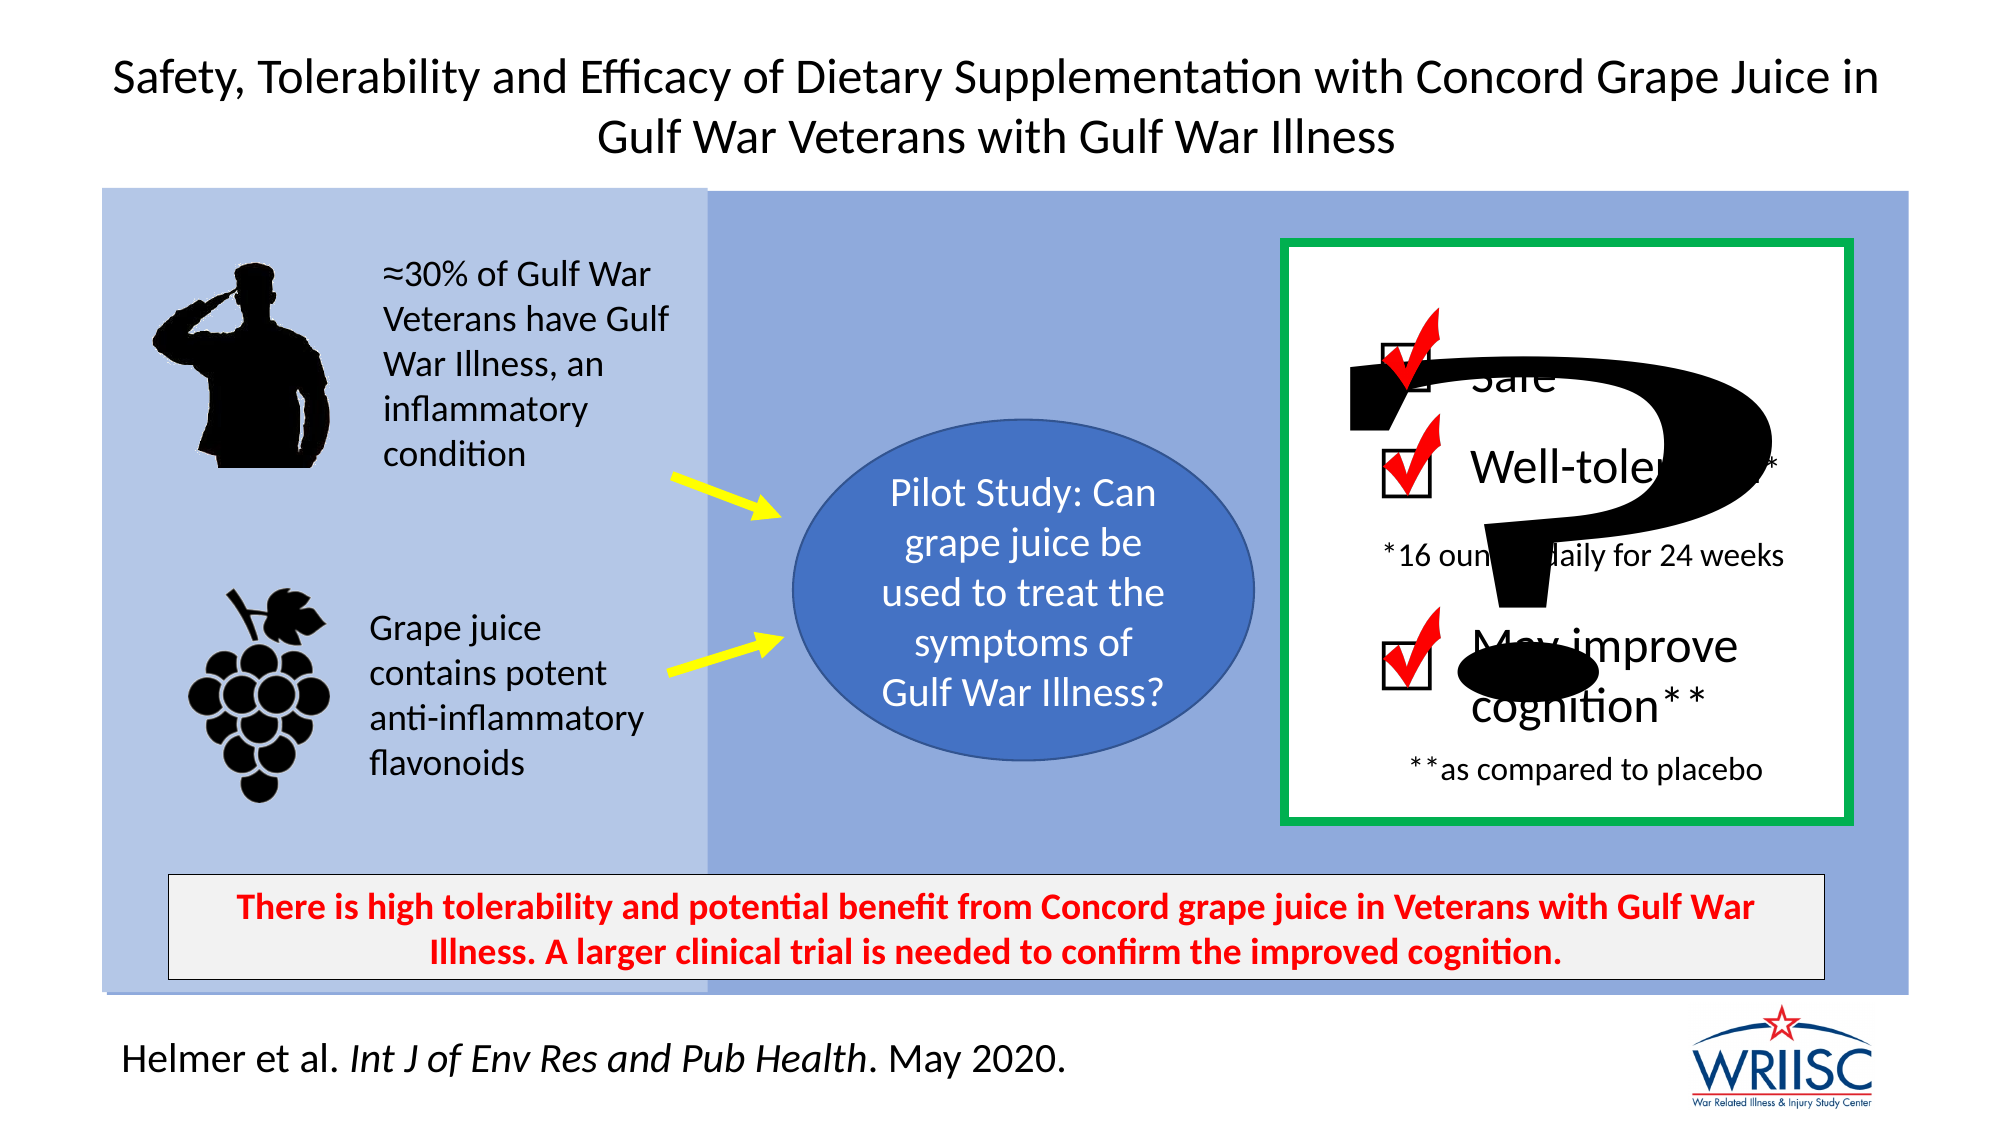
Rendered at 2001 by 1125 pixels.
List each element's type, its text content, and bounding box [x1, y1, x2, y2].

text_box [101, 187, 709, 993]
picture [1374, 306, 1445, 394]
text_box ≈30% of Gulf War Veterans have Gulf War Illness, an inflammatory condition [368, 241, 686, 482]
picture [1375, 412, 1446, 500]
picture [152, 262, 330, 468]
text_box Well-tolerated* [1455, 425, 1807, 501]
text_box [667, 636, 785, 674]
text_box There is high tolerability and potential benefit from Concord grape juice in Veterans with Gulf War Illness. A larger clinical trial is needed to confirm the improved cognition. [168, 874, 1825, 980]
text_box Pilot Study: Can grape juice be used to treat the symptoms of Gulf War Illness? [791, 418, 1256, 762]
text_box Helmer et al. Int J of Env Res and Pub Health. May 2020. [106, 1023, 1093, 1088]
text_box **as compared to placebo [1392, 740, 1783, 795]
text_box Safe* [1456, 334, 1774, 410]
text_box Grape juice contains potent anti-inflammatory flavonoids [354, 595, 672, 791]
picture [1688, 1002, 1875, 1110]
picture [1375, 605, 1446, 693]
text_box [106, 190, 1910, 996]
text_box Safety, Tolerability and Efficacy of Dietary Supplementation with Concord Grape Juice in Gulf War Veterans with Gulf War Illness [97, 36, 1896, 171]
text_box *16 ounces daily for 24 weeks [1366, 525, 1807, 581]
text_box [671, 475, 782, 518]
text_box May improve cognition** [1456, 605, 1783, 740]
picture [188, 588, 330, 803]
